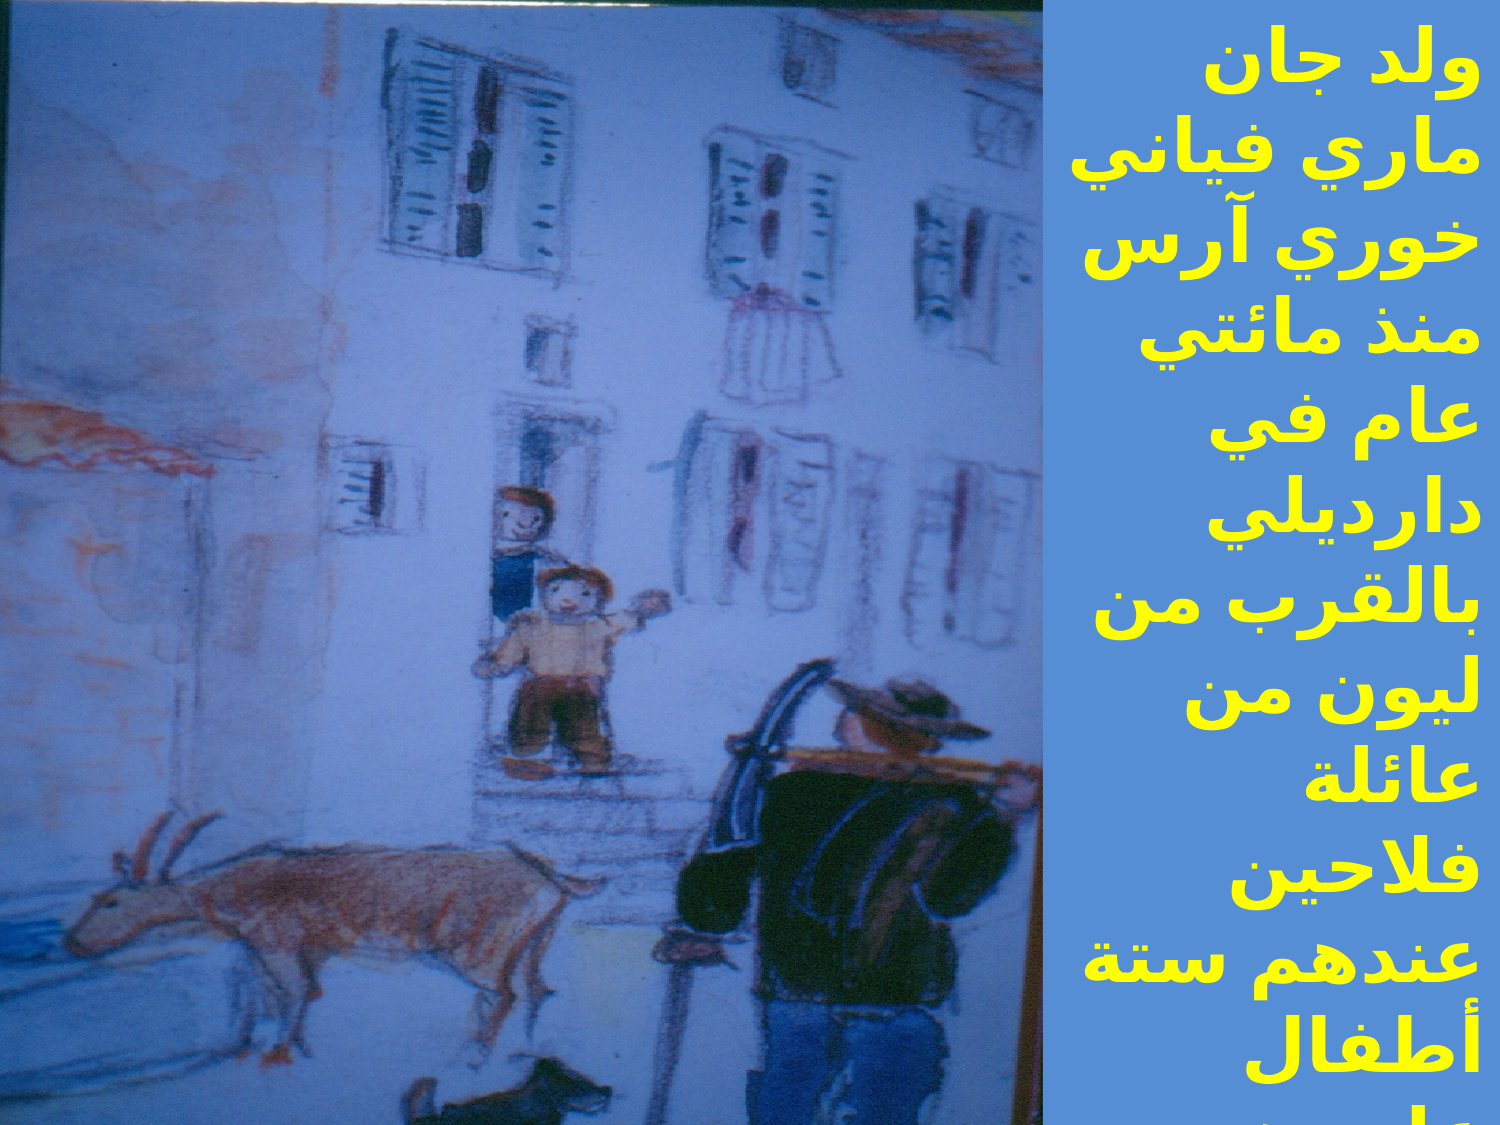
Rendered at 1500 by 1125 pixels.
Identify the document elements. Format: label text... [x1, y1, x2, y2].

picture [0, 0, 1044, 1125]
text_box ولد جان ماري فياني خوري آرس منذ مائتي عام في دارديلي بالقرب من ليون من عائلة فلاحين عندهم ستة أطفال علموهم طعم العمل والصلاة , فكان باب بيتهم وطاولتهم مفتوحين للفقراء [1045, 0, 1500, 1125]
